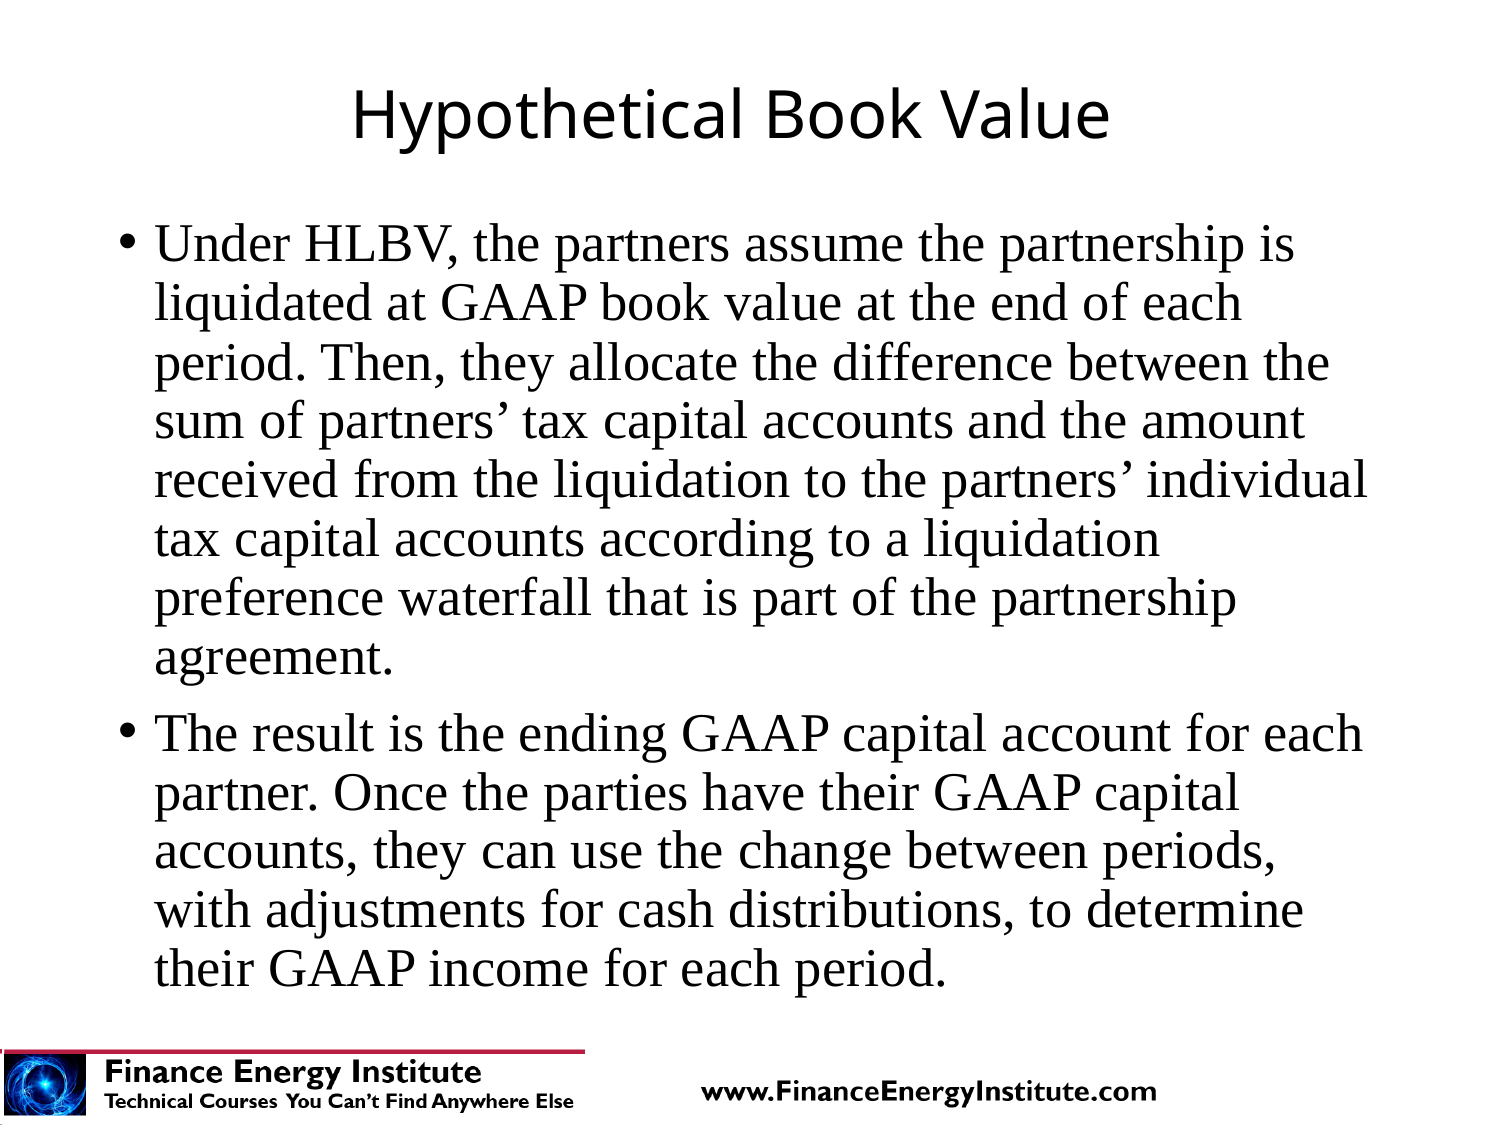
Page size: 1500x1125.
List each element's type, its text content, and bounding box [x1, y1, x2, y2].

picture [0, 1042, 585, 1125]
list Under HLBV, the partners assume the partnership is liquidated at GAAP book value at the end of each period. Then, they allocate the difference between the sum of partners’ tax capital accounts and the amount received from the liquidation to the partners’ individual tax capital accounts according to a liquidation preference waterfall that is part of the partnership agreement. The result is the ending GAAP capital account for each partner. Once the parties have their GAAP capital accounts, they can use the change between periods, with adjustments for cash distributions, to determine their GAAP income for each period. [103, 207, 1400, 1014]
picture [696, 1074, 1166, 1112]
title Hypothetical Book Value [103, 59, 1361, 174]
